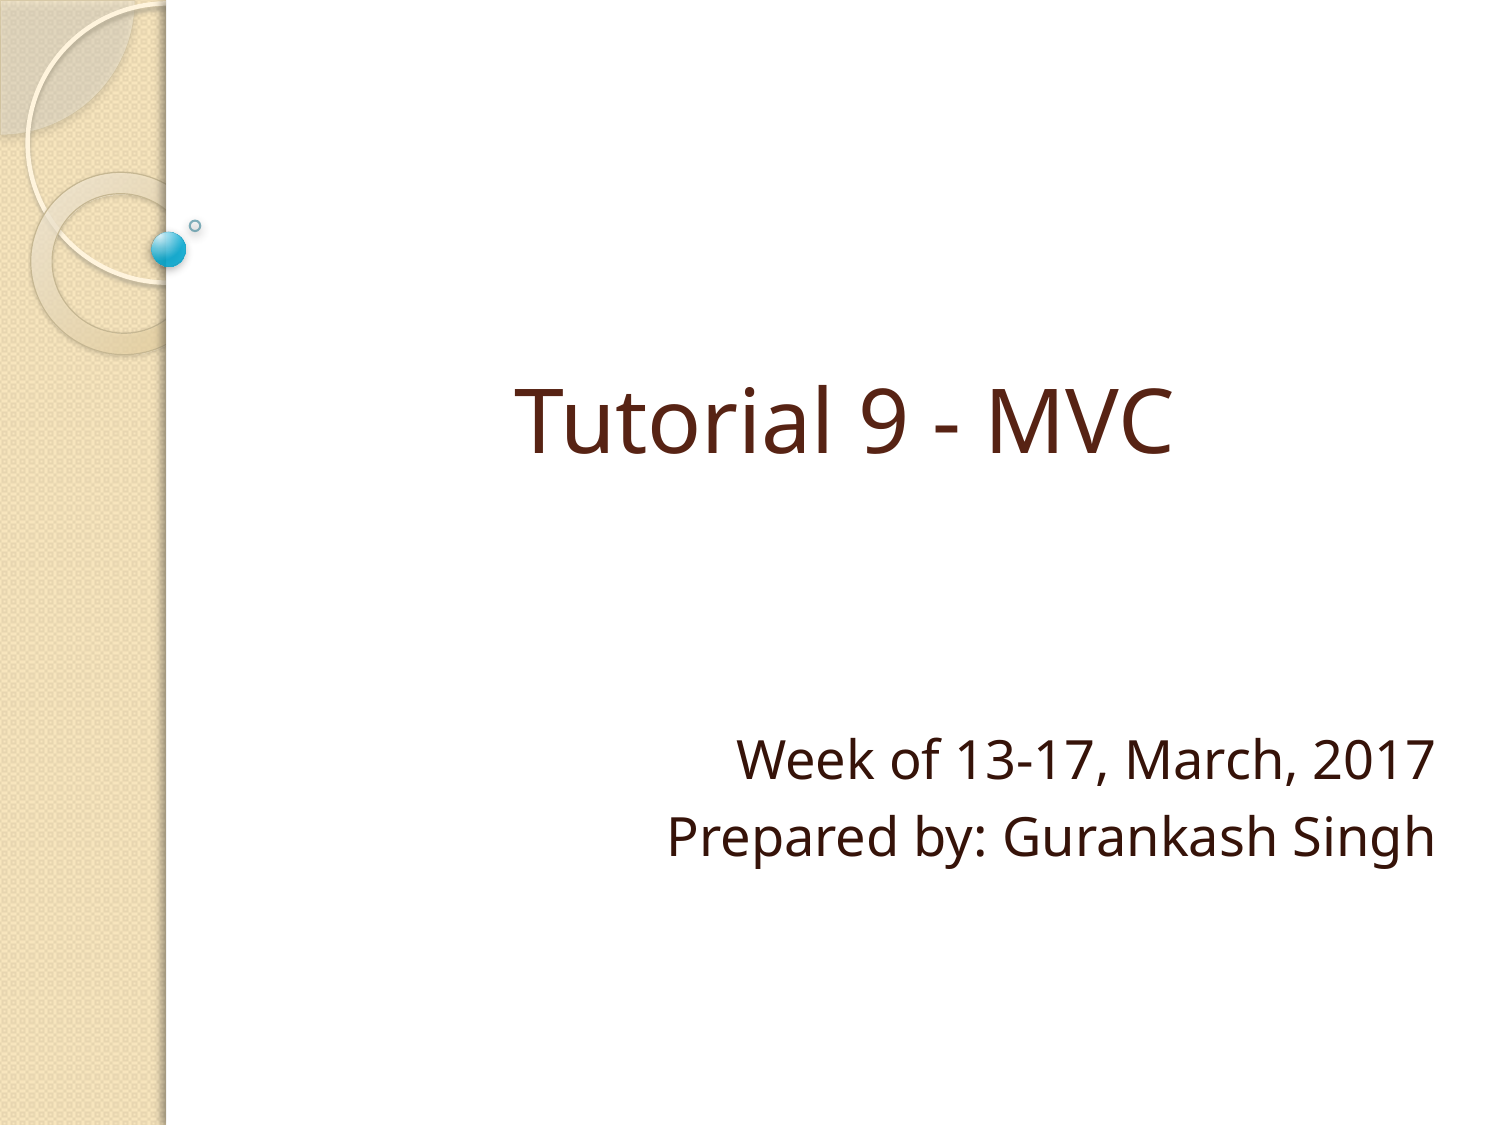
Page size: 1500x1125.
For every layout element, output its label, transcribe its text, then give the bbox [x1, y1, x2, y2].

title Tutorial 9 - MVC [237, 237, 1453, 479]
subtitle Week of 13-17, March, 2017 Prepared by: Gurankash Singh [237, 725, 1453, 1013]
